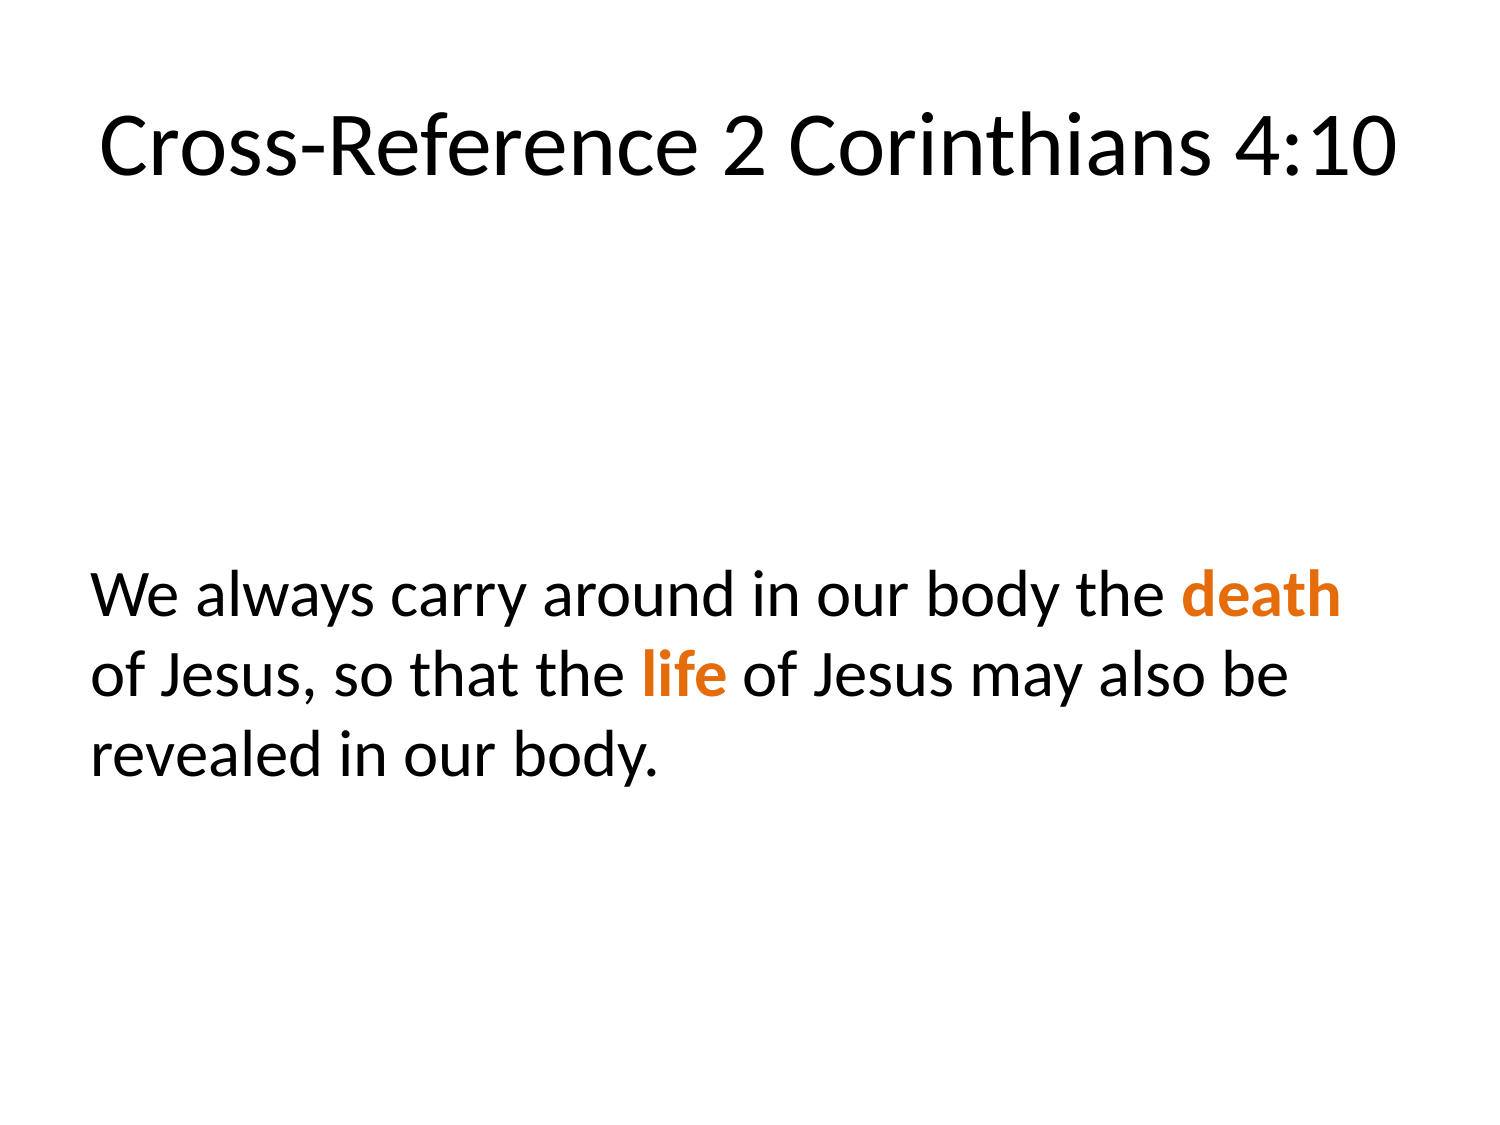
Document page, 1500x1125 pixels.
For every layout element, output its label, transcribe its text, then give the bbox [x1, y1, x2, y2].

title Cross-Reference 2 Corinthians 4:10 [75, 45, 1425, 233]
list We always carry around in our body the death of Jesus, so that the life of Jesus may also be revealed in our body. [75, 262, 1425, 1005]
